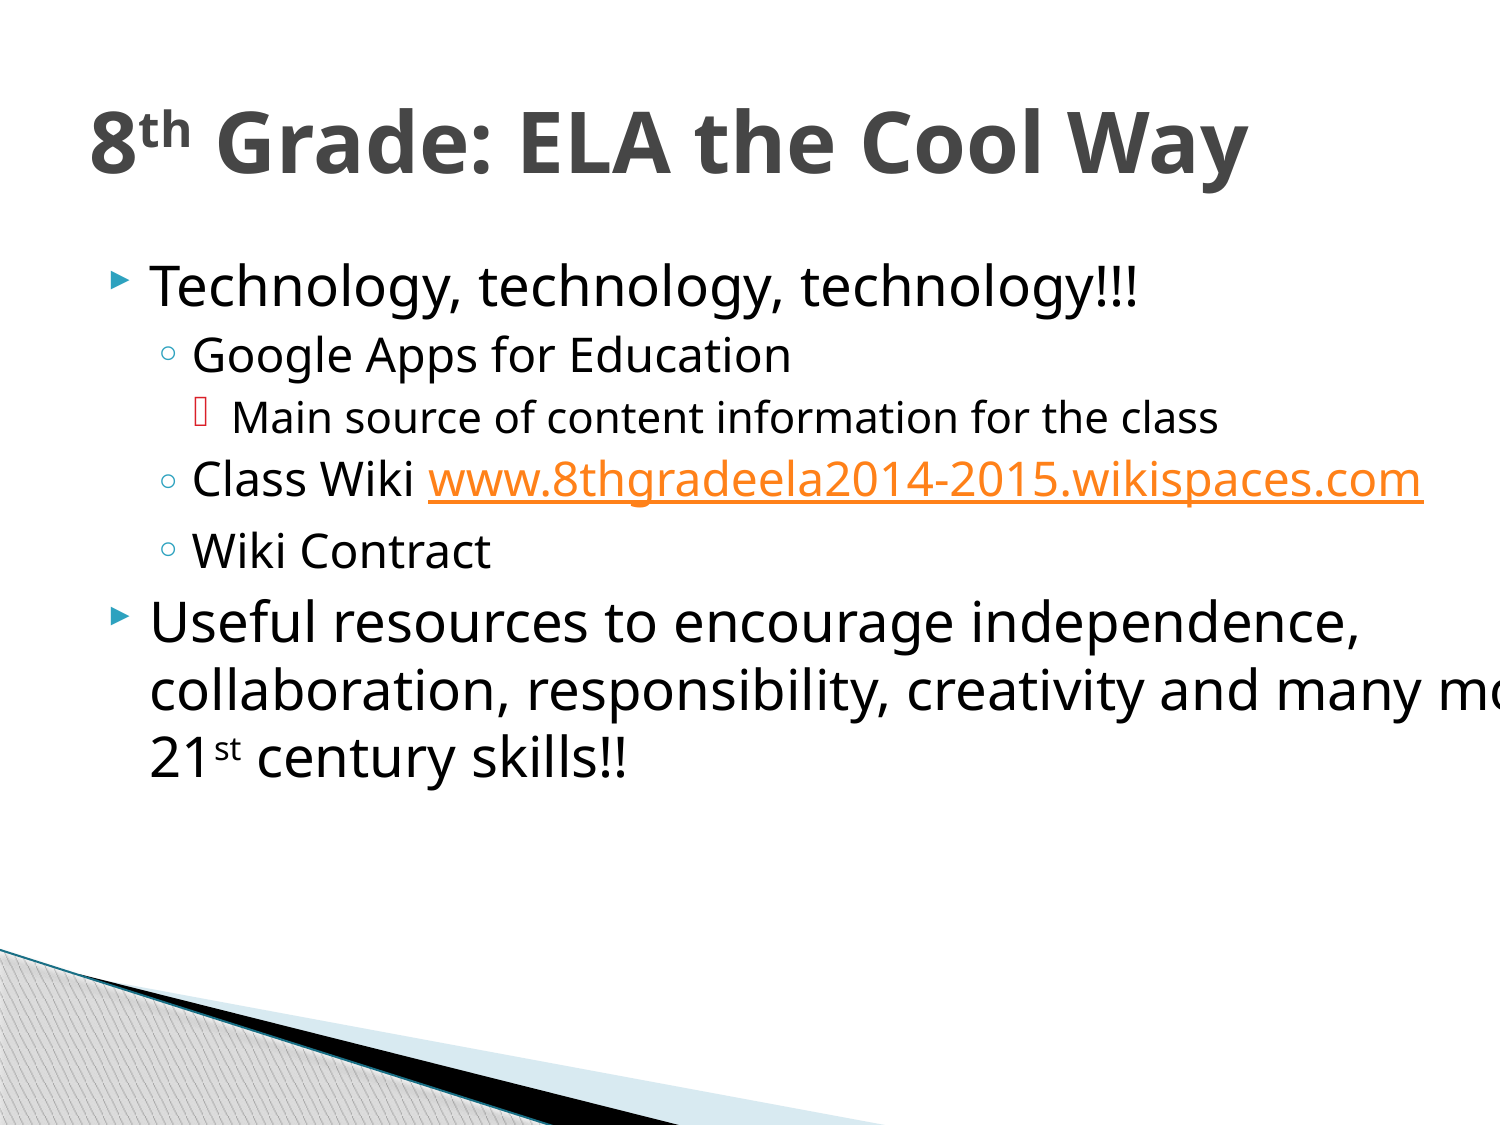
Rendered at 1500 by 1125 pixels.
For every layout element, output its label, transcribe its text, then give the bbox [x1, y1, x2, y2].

title 8th Grade: ELA the Cool Way [75, 45, 1425, 233]
list Technology, technology, technology!!! Google Apps for Education Main source of content information for the class Class Wiki www.8thgradeela2014-2015.wikispaces.com Wiki Contract Useful resources to encourage independence, collaboration, responsibility, creativity and many more 21st century skills!! [75, 243, 1500, 986]
